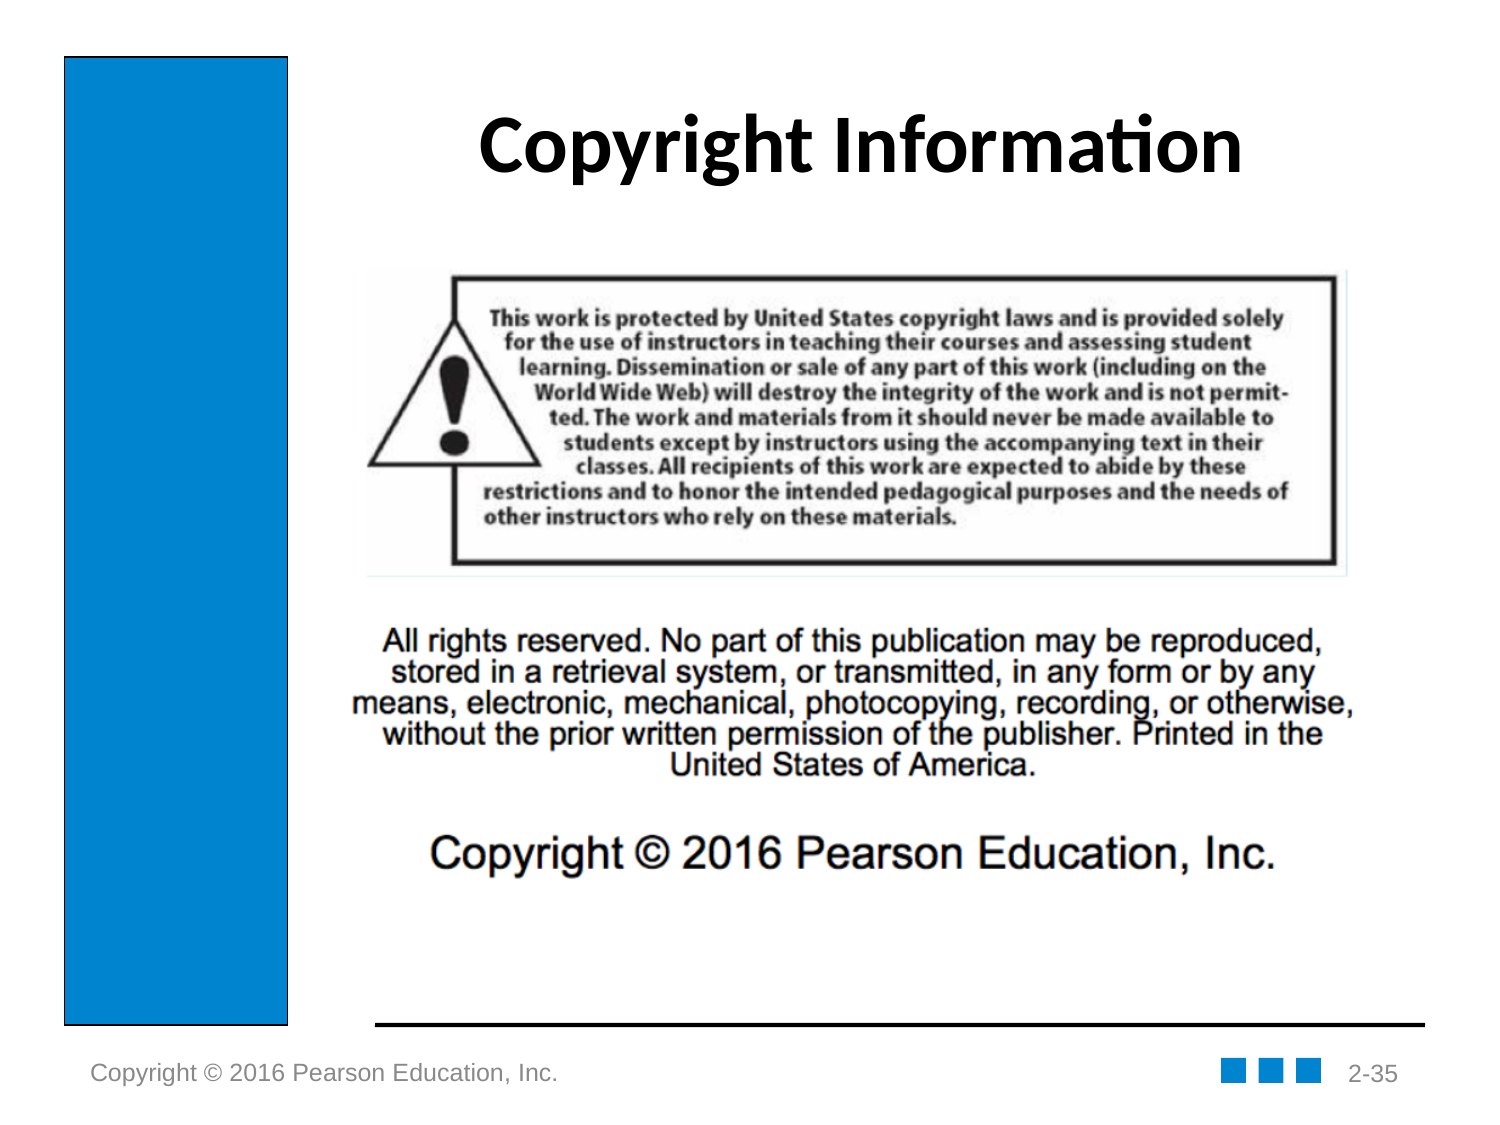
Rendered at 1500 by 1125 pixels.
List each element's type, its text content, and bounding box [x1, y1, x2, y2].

picture [310, 237, 1415, 933]
text_box [1221, 1057, 1246, 1083]
text_box [64, 56, 288, 1025]
text_box [1296, 1057, 1321, 1083]
text_box 2-35 [1333, 1050, 1421, 1095]
title Copyright Information [300, 45, 1425, 233]
text_box Copyright © 2016 Pearson Education, Inc. [75, 1055, 625, 1088]
text_box [1258, 1057, 1284, 1083]
